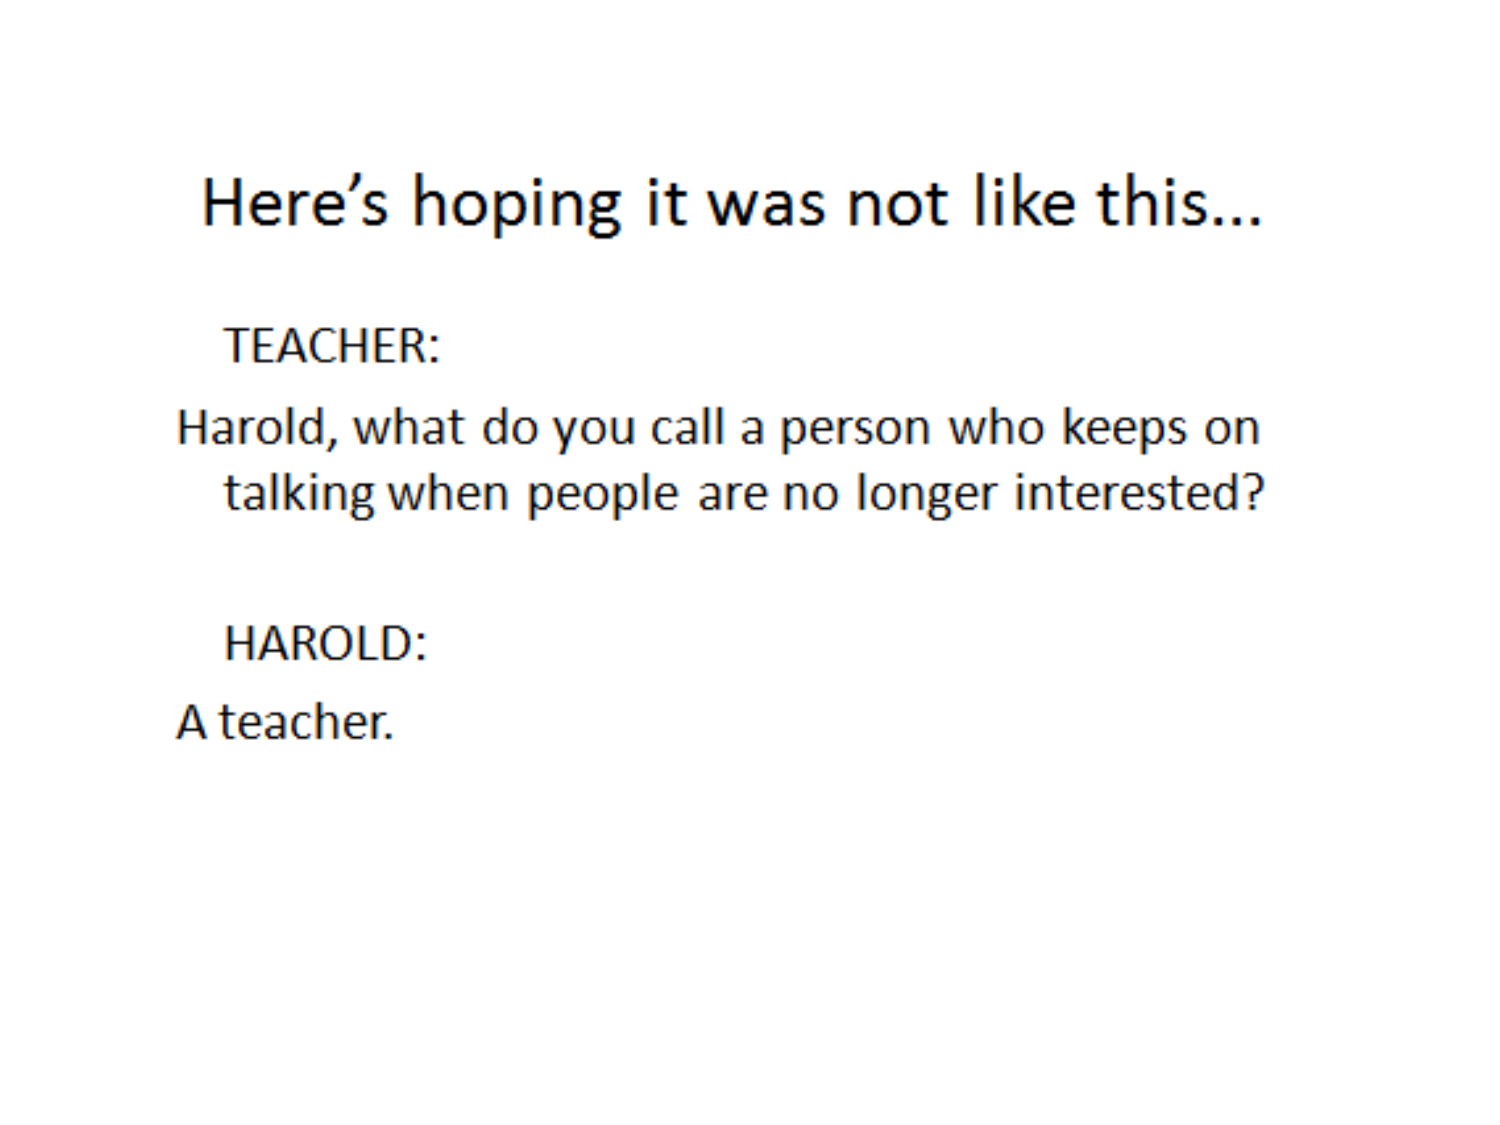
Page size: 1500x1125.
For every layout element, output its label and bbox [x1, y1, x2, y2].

picture [100, 83, 1365, 1033]
